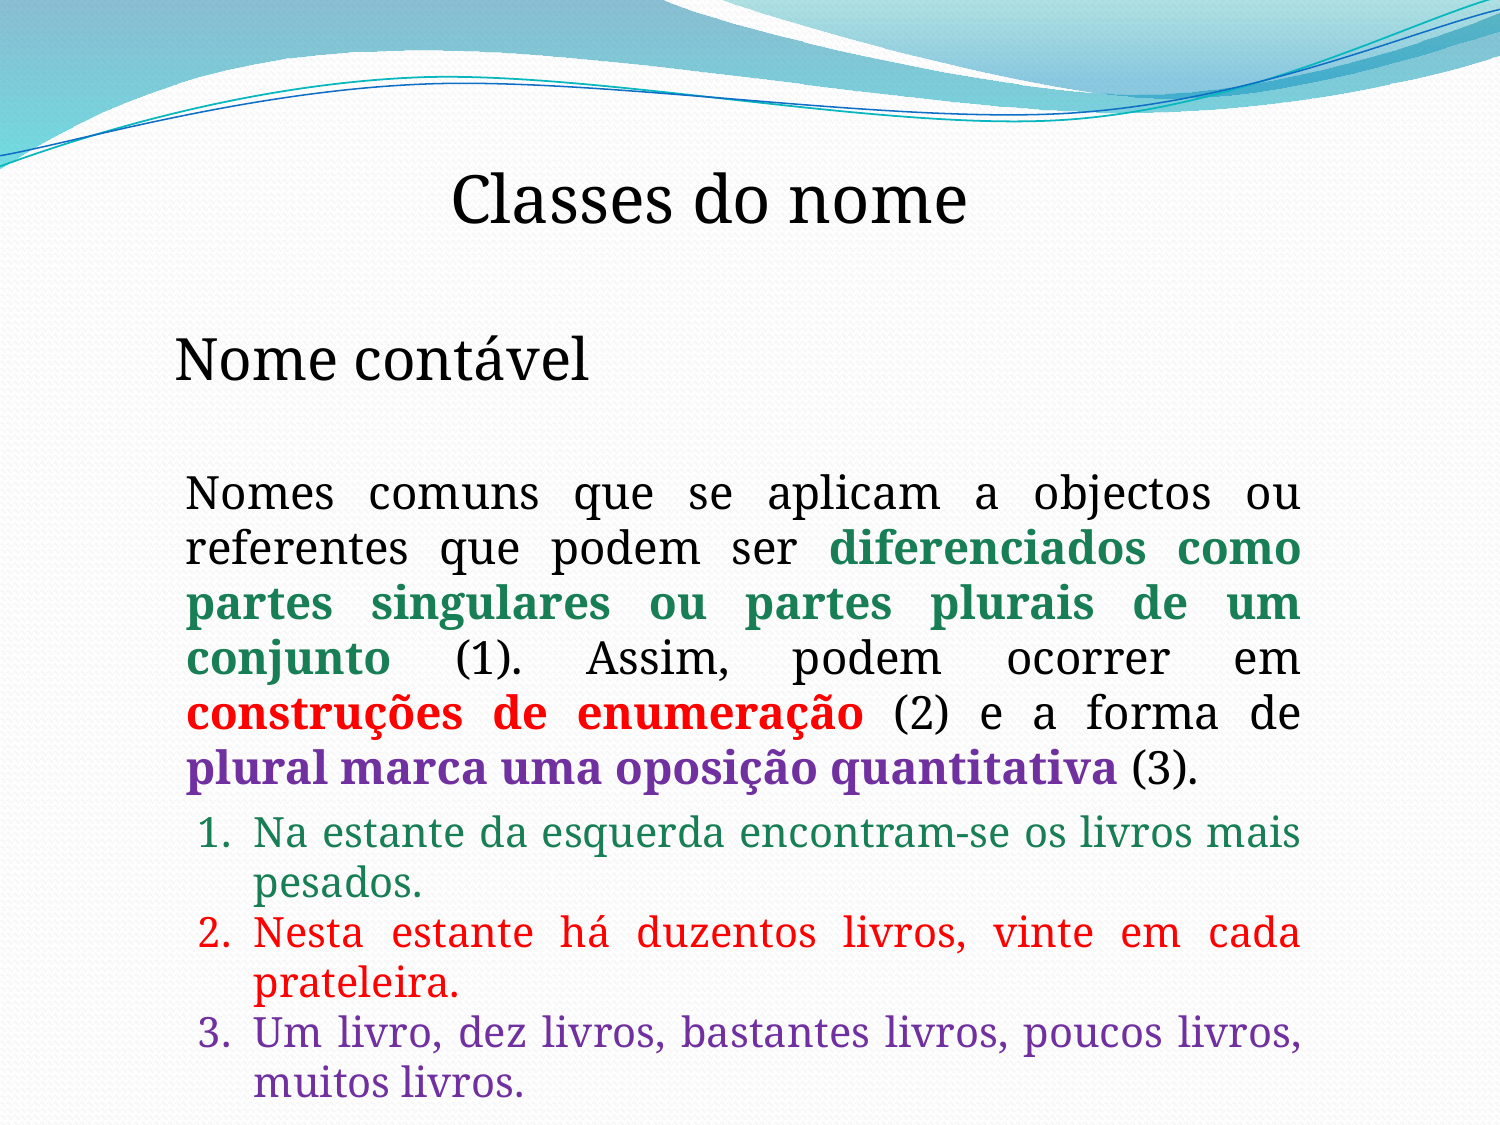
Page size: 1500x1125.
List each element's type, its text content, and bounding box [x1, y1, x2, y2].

text_box Na estante da esquerda encontram-se os livros mais pesados. Nesta estante há duzentos livros, vinte em cada prateleira. Um livro, dez livros, bastantes livros, poucos livros, muitos livros. [182, 798, 1317, 1114]
text_box Classes do nome [435, 148, 984, 244]
text_box Nome contável [159, 314, 609, 400]
text_box Nomes comuns que se aplicam a objectos ou referentes que podem ser diferenciados como partes singulares ou partes plurais de um conjunto (1). Assim, podem ocorrer em construções de enumeração (2) e a forma de plural marca uma oposição quantitativa (3). [171, 456, 1317, 801]
